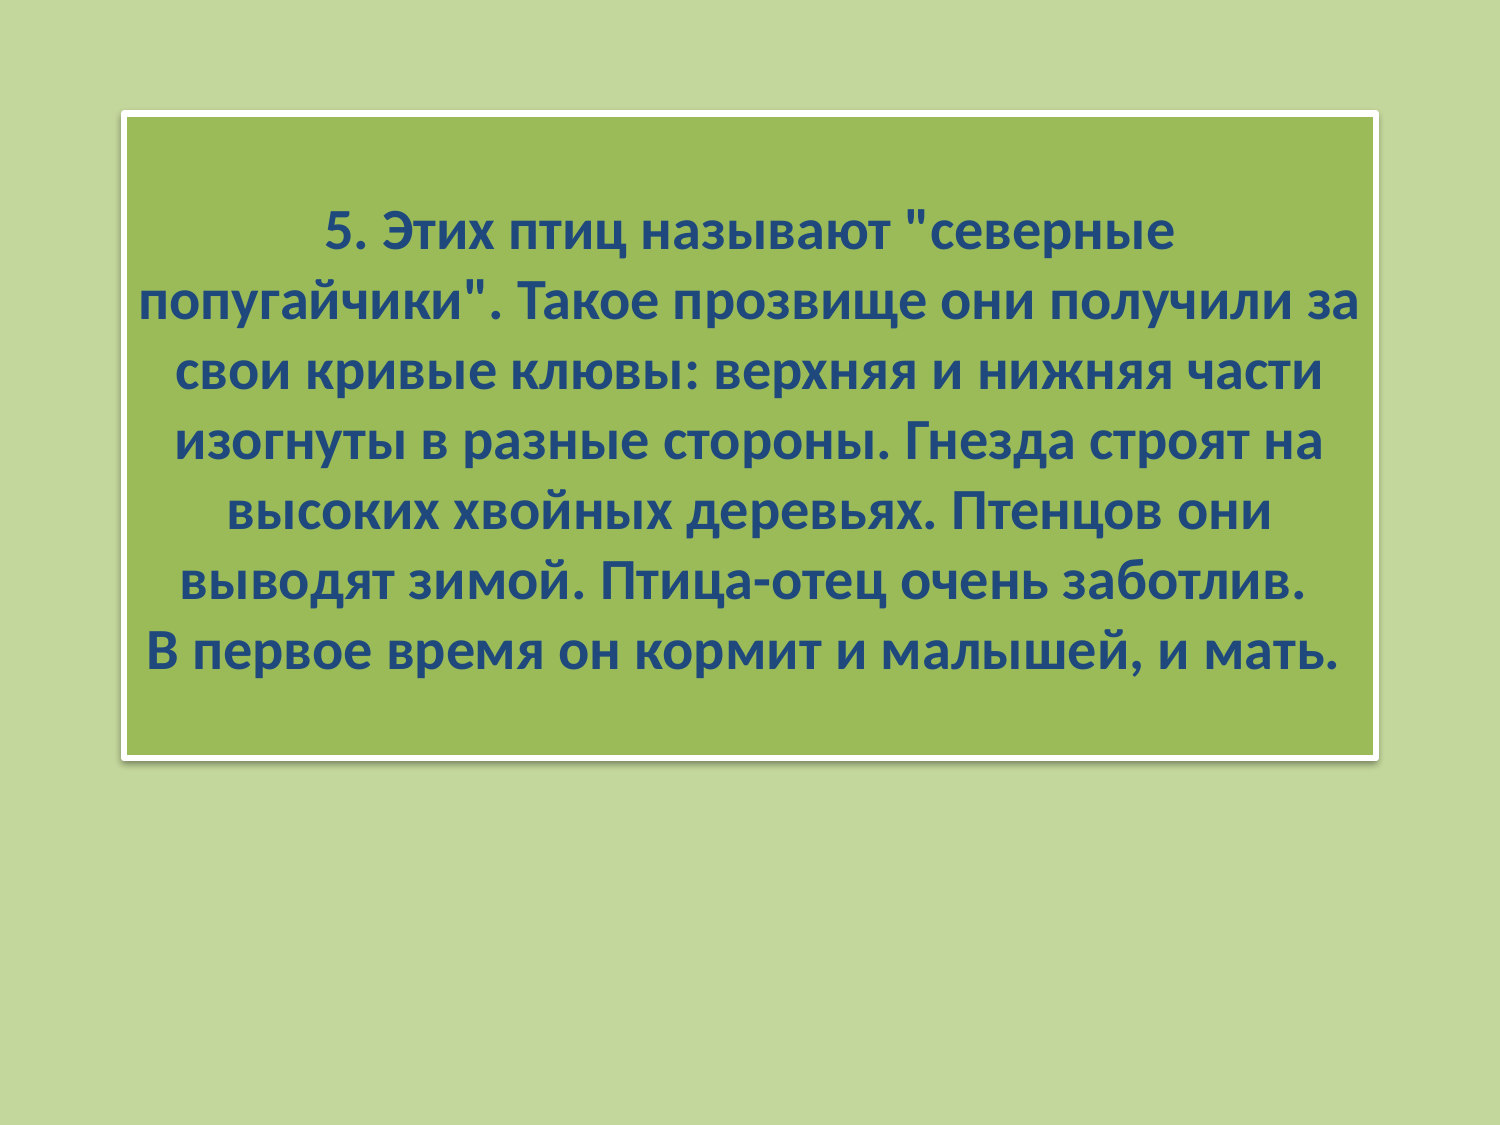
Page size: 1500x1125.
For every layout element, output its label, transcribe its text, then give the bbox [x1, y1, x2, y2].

text_box 5. Этих птиц называют "северные попугайчики". Такое прозвище они получили за свои кривые клювы: верхняя и нижняя части изогнуты в разные стороны. Гнезда строят на высоких хвойных деревьях. Птенцов они выводят зимой. Птица-отец очень заботлив. В первое время он кормит и малышей, и мать. [121, 110, 1379, 761]
